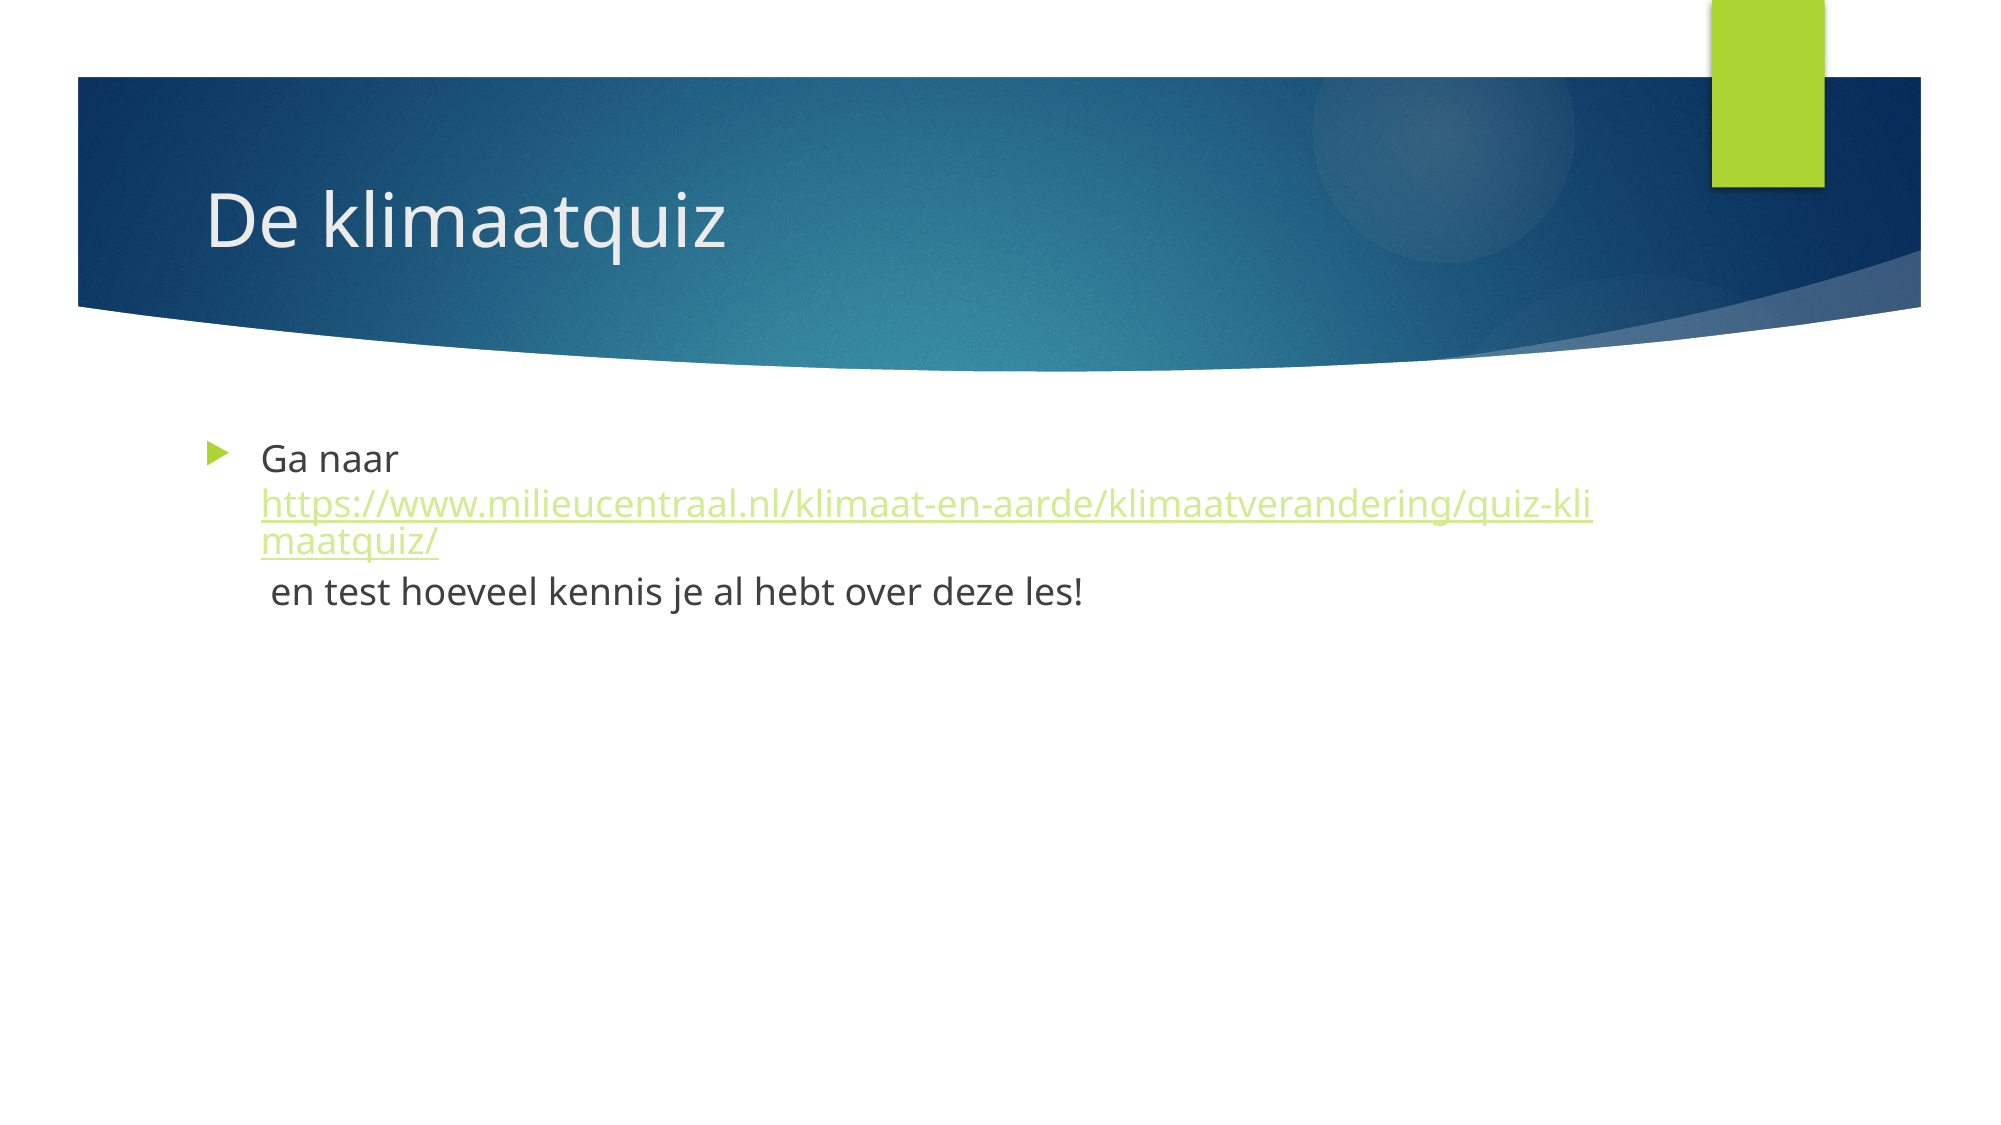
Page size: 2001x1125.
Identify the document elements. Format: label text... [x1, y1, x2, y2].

title De klimaatquiz [189, 159, 1627, 276]
list Ga naar https://www.milieucentraal.nl/klimaat-en-aarde/klimaatverandering/quiz-klimaatquiz/ en test hoeveel kennis je al hebt over deze les! [189, 427, 1627, 988]
